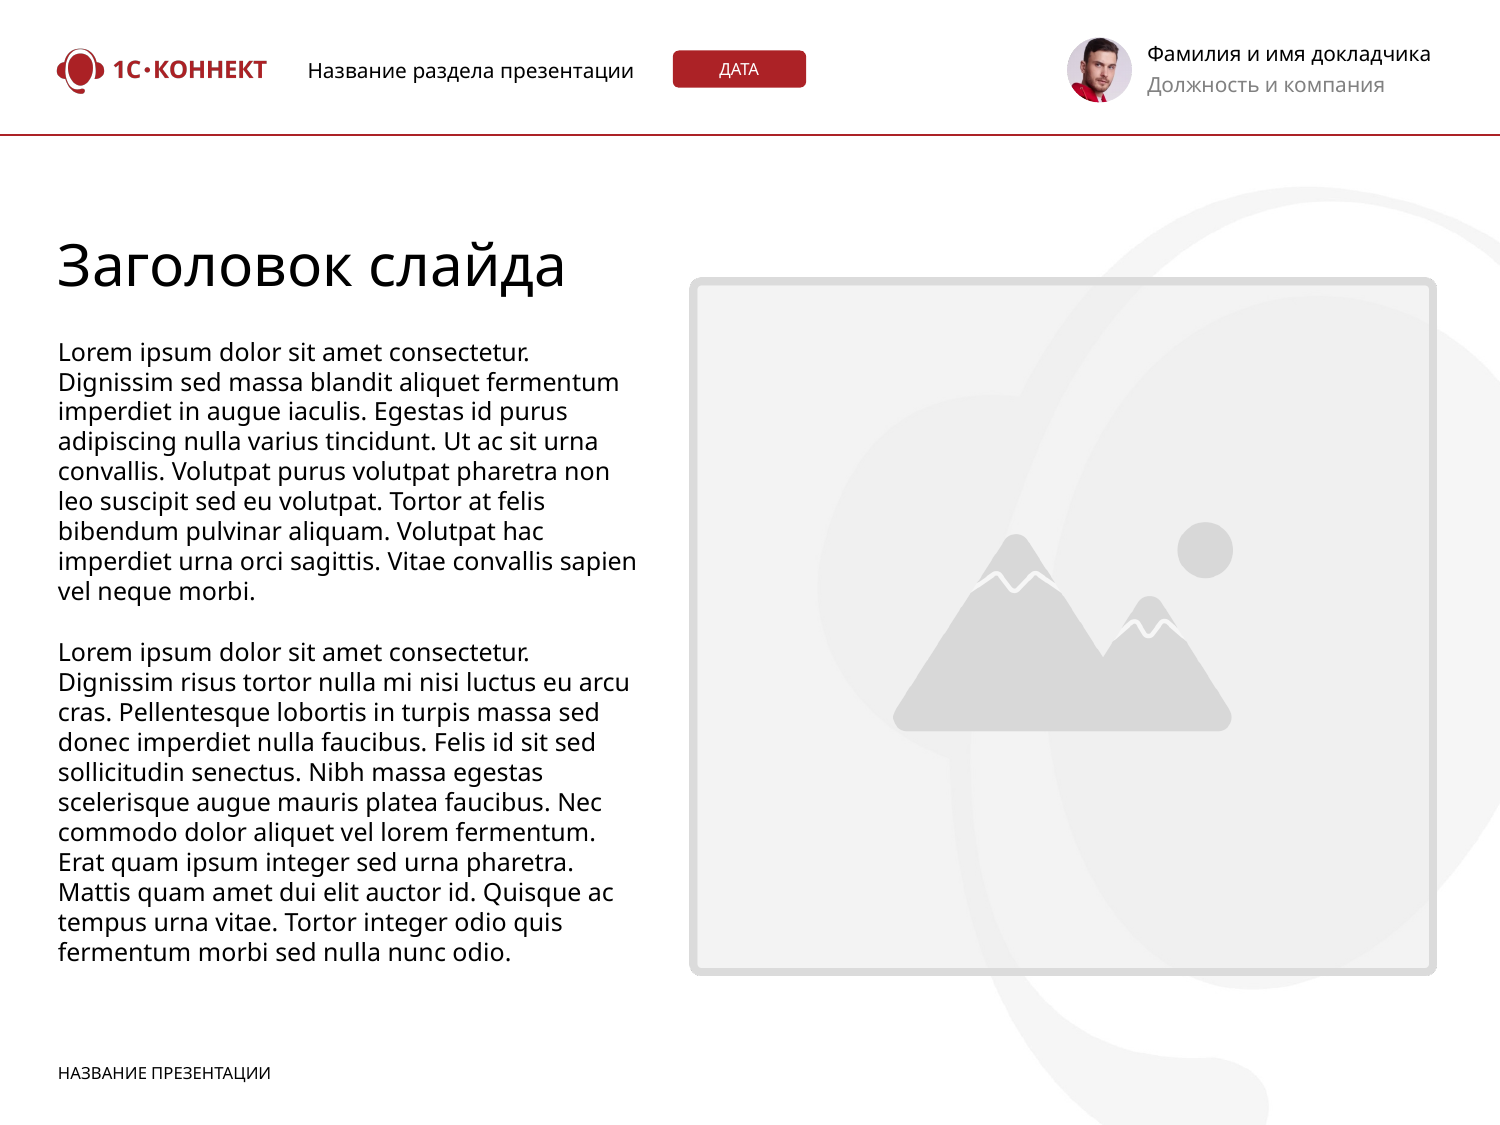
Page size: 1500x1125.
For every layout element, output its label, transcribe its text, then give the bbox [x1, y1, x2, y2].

picture [0, 136, 1500, 1125]
text_box Заголовок слайда [57, 227, 589, 298]
footer НАЗВАНИЕ ПРЕЗЕНТАЦИИ [57, 1042, 733, 1103]
picture [0, 0, 1500, 134]
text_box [1066, 37, 1437, 103]
text_box Название раздела презентации [307, 57, 642, 83]
text_box Lorem ipsum dolor sit amet consectetur. Dignissim risus tortor nulla mi nisi luctus eu arcu cras. Pellentesque lobortis in turpis massa sed donec imperdiet nulla faucibus. Felis id sit sed sollicitudin senectus. Nibh massa egestas scelerisque augue mauris platea faucibus. Nec commodo dolor aliquet vel lorem fermentum. Erat quam ipsum integer sed urna pharetra. Mattis quam amet dui elit auctor id. Quisque ac tempus urna vitae. Tortor integer odio quis fermentum morbi sed nulla nunc odio. [57, 636, 643, 979]
text_box ДАТА [672, 50, 807, 88]
text_box Lorem ipsum dolor sit amet consectetur. Dignissim sed massa blandit aliquet fermentum imperdiet in augue iaculis. Egestas id purus adipiscing nulla varius tincidunt. Ut ac sit urna convallis. Volutpat purus volutpat pharetra non leo suscipit sed eu volutpat. Tortor at felis bibendum pulvinar aliquam. Volutpat hac imperdiet urna orci sagittis. Vitae convallis sapien vel neque morbi. [57, 336, 643, 623]
